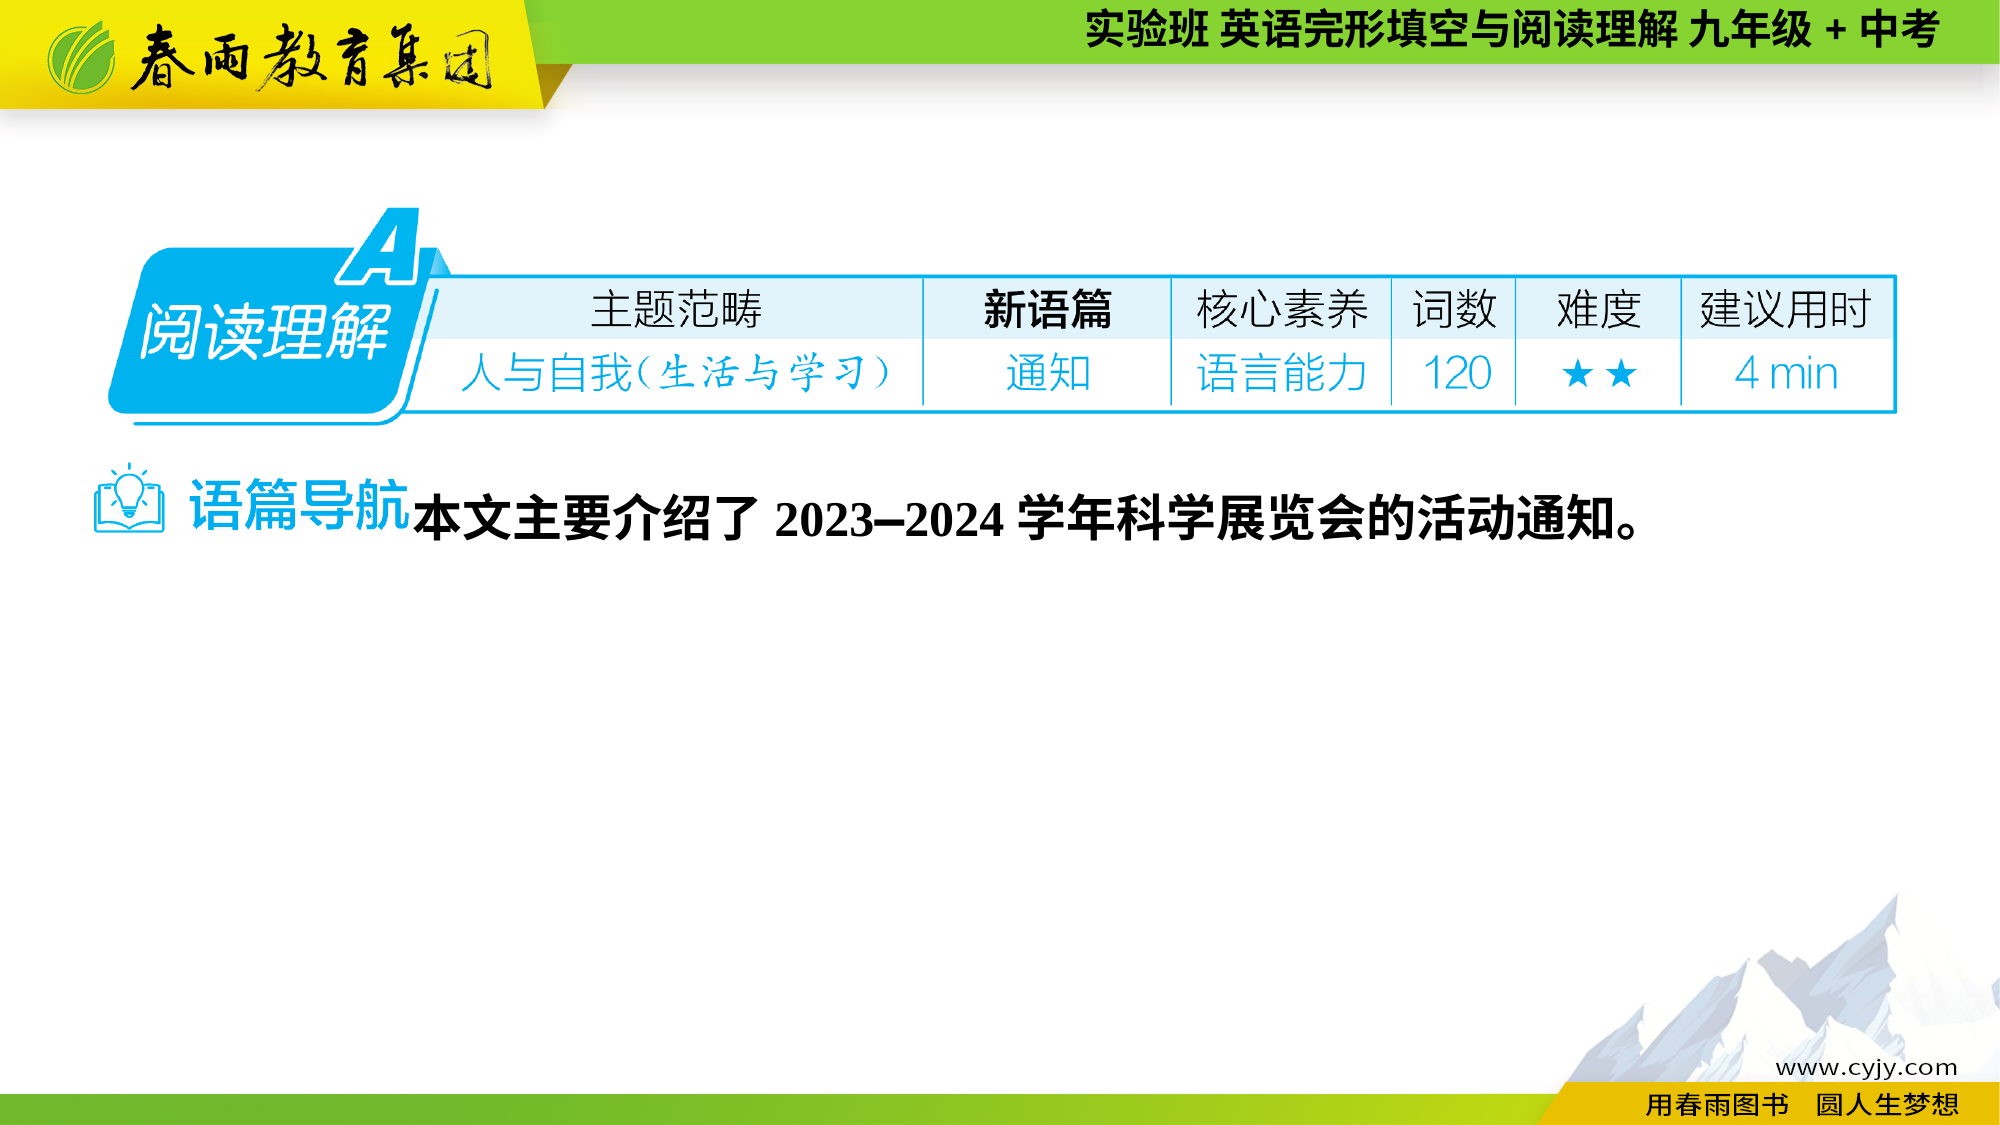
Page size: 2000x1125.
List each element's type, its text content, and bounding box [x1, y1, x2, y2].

picture [0, 0, 2000, 1125]
list 本文主要介绍了2023—2024学年科学展览会的活动通知。 [59, 448, 1944, 544]
